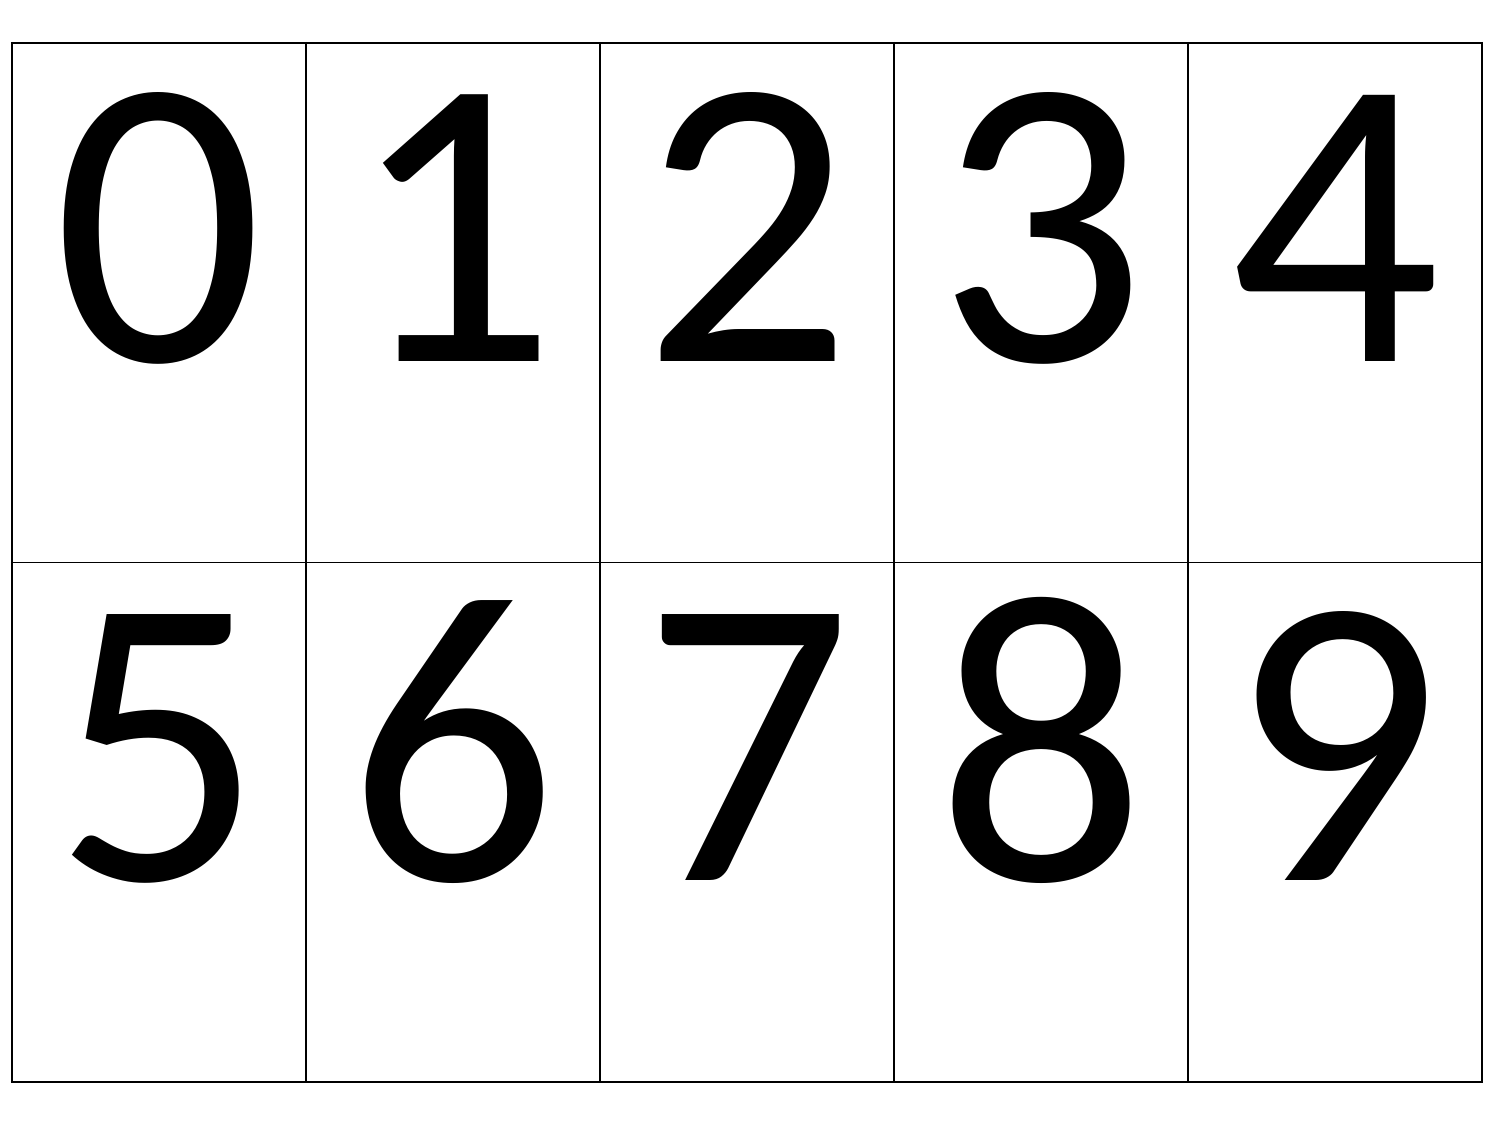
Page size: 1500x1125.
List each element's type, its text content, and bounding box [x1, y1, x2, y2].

table_header 1 [307, 44, 599, 562]
table_header 3 [895, 44, 1187, 562]
table_header 0 [13, 44, 305, 562]
table_cell 7 [601, 563, 893, 1081]
table_cell 6 [307, 563, 599, 1081]
table_header 2 [601, 44, 893, 562]
table_header 4 [1189, 44, 1481, 562]
table_cell 9 [1189, 563, 1481, 1081]
table_cell 8 [895, 563, 1187, 1081]
table_cell 5 [13, 563, 305, 1081]
